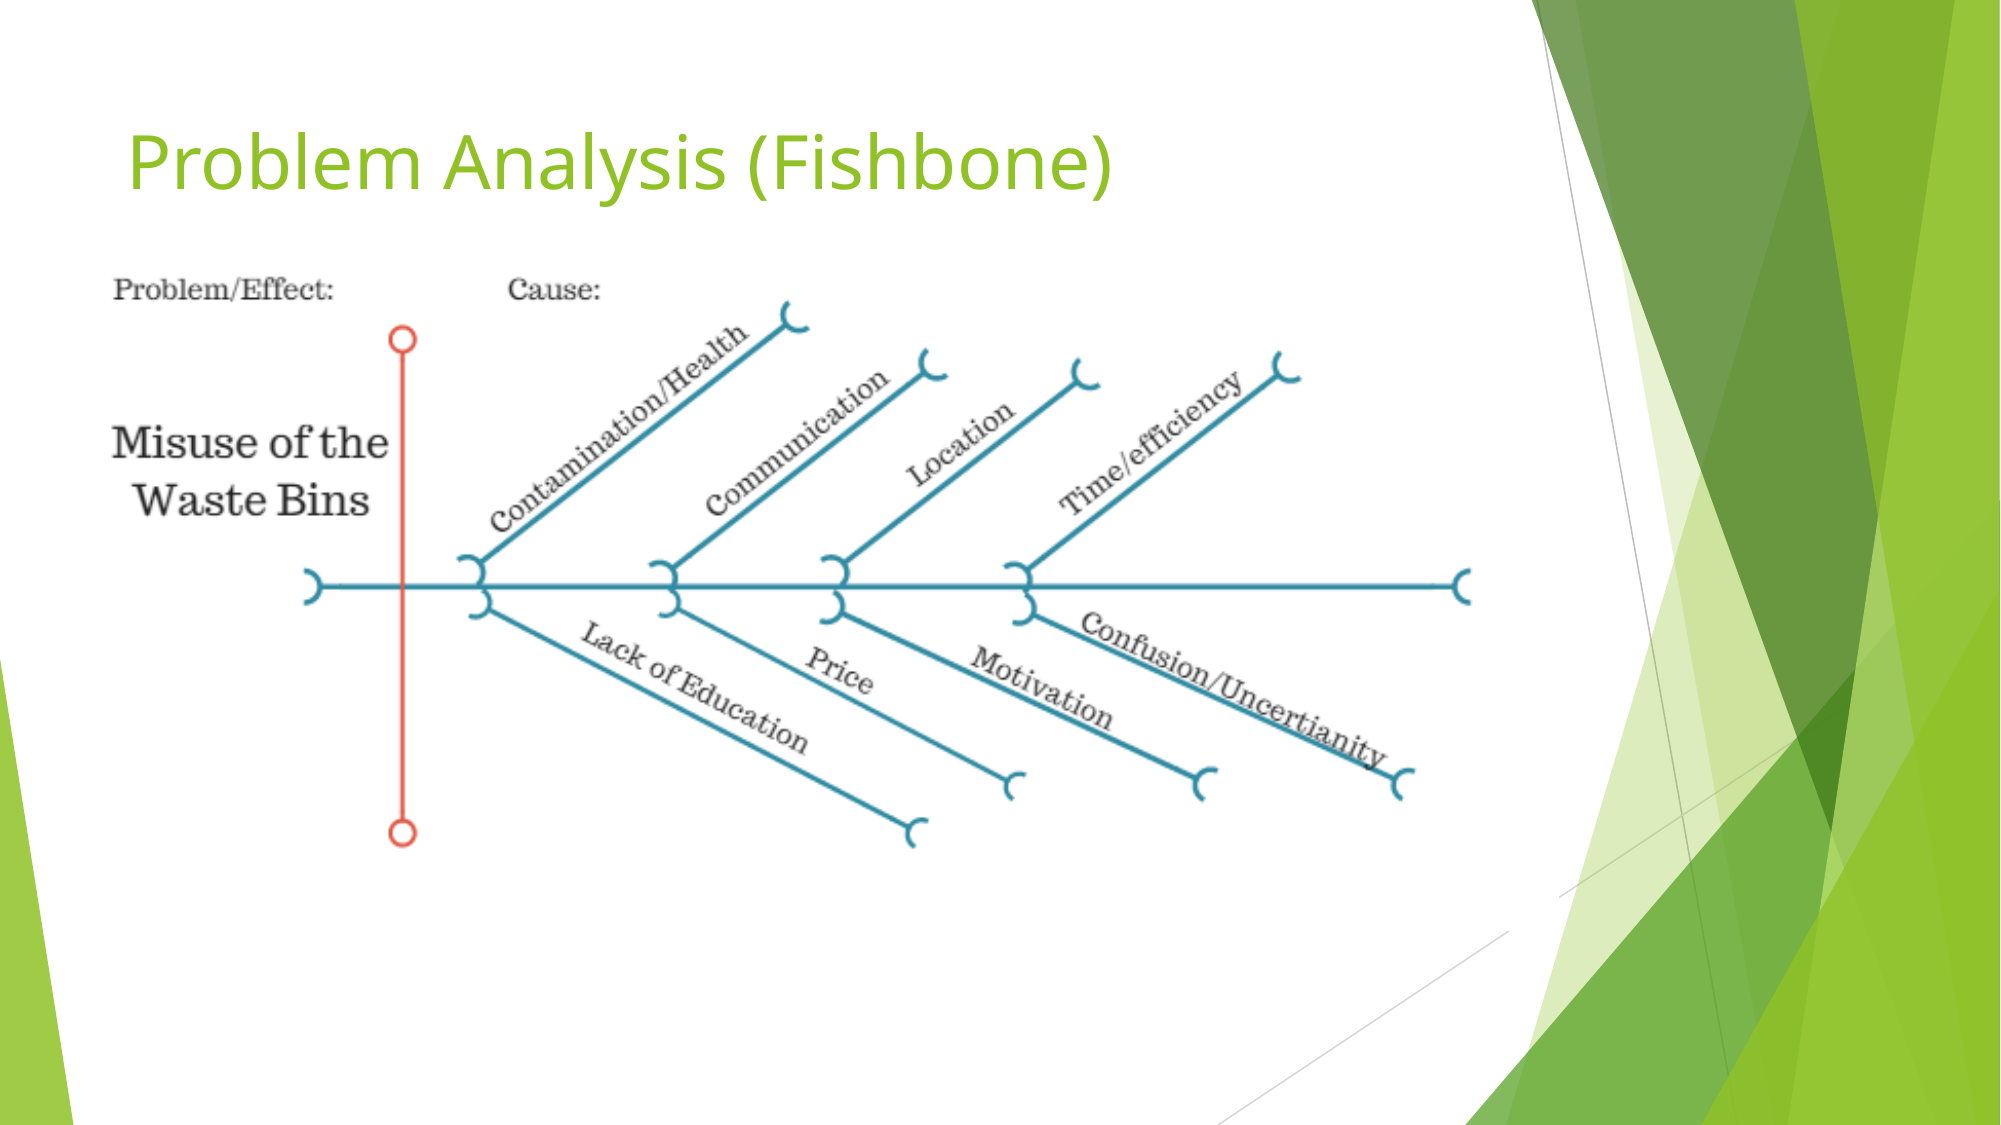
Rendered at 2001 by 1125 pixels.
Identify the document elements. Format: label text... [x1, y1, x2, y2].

title Problem Analysis (Fishbone) [111, 99, 1522, 220]
picture [73, 222, 1560, 931]
